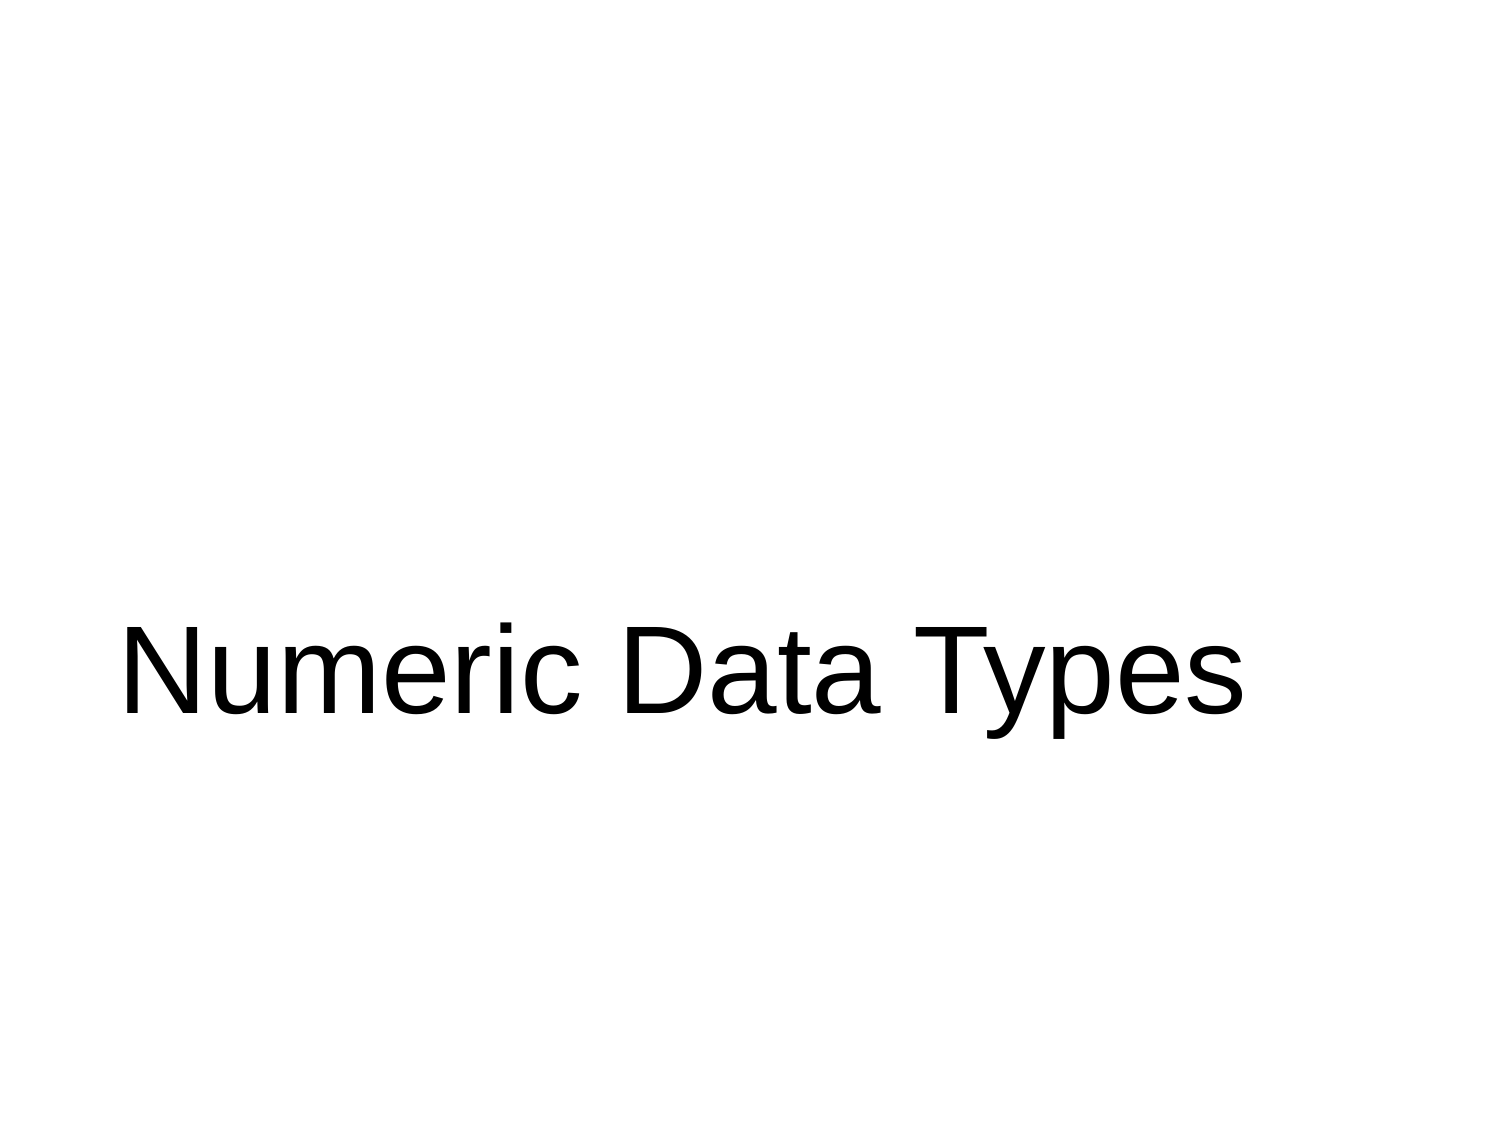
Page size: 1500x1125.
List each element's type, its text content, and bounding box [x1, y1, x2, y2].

title Numeric Data Types [102, 280, 1397, 749]
